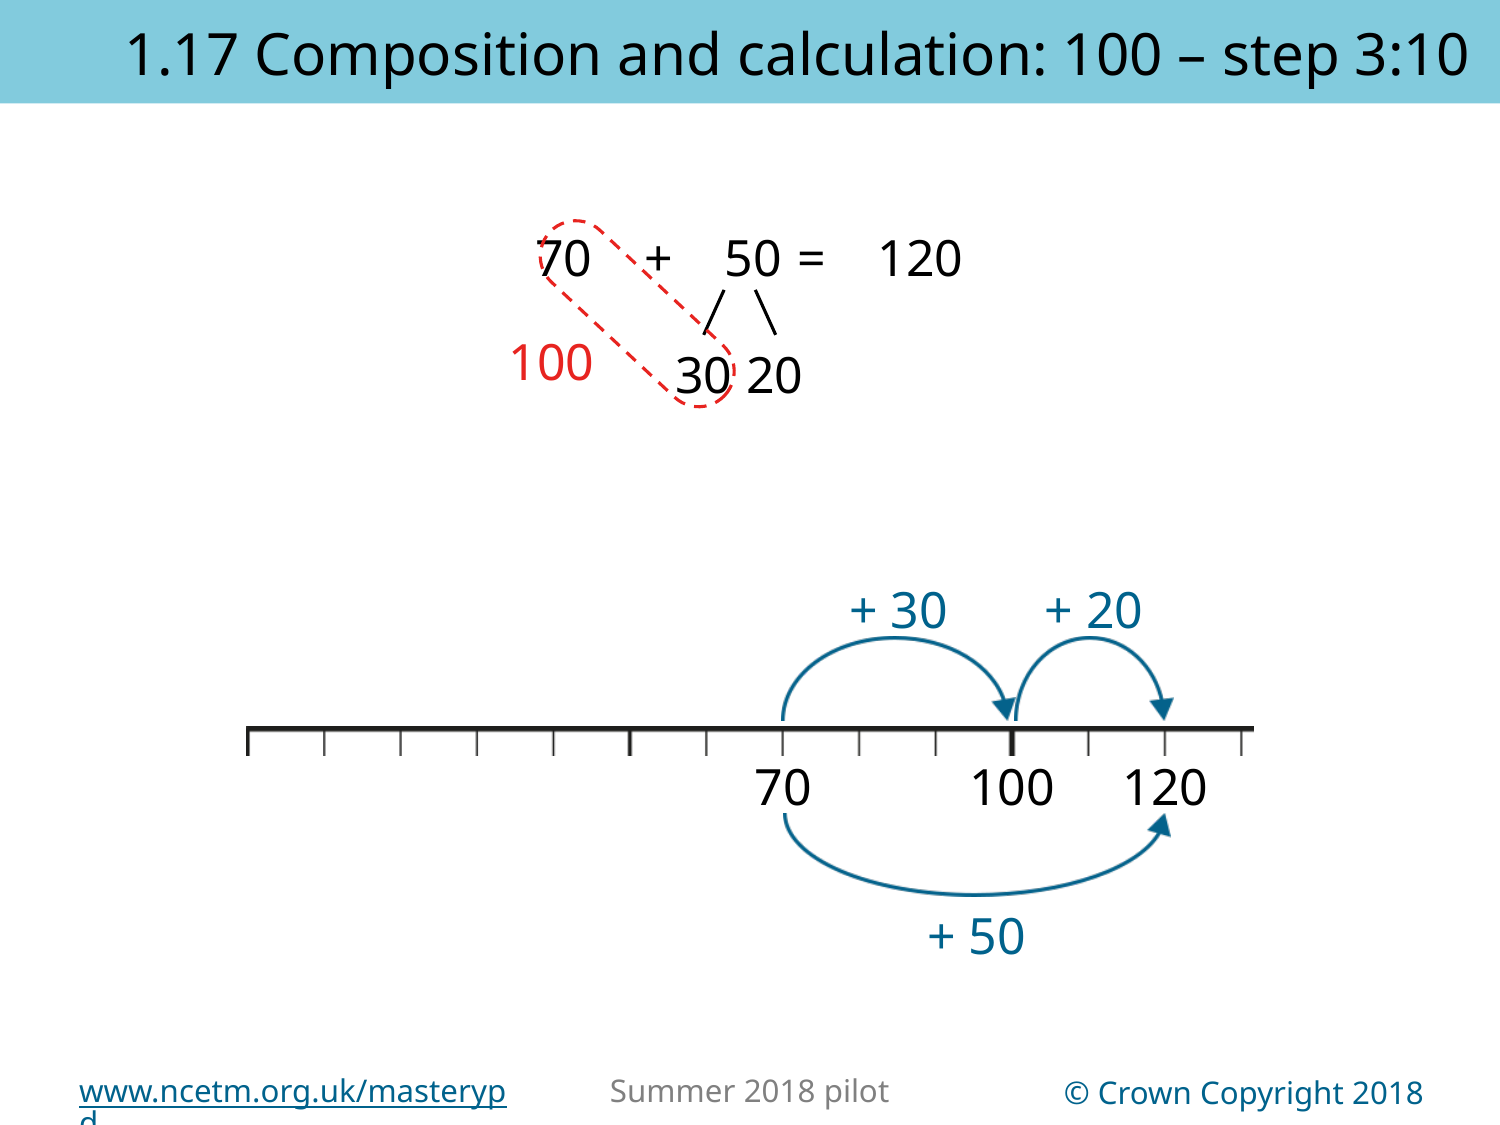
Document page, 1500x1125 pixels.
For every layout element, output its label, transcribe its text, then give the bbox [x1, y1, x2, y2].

text_box = 120 [782, 218, 978, 294]
text_box 120 [1107, 765, 1224, 824]
text_box 30 [659, 384, 731, 412]
text_box 70 + 50 [520, 218, 782, 294]
text_box + 30 [834, 570, 964, 635]
text_box + 20 [1029, 570, 1159, 635]
text_box 20 [731, 336, 819, 412]
picture [1018, 636, 1174, 721]
list 1.17 Composition and calculation: 100 – step 3:10 [0, 0, 1500, 104]
text_box 100 [493, 322, 610, 398]
text_box 100 [954, 765, 1070, 811]
text_box [540, 220, 735, 407]
picture [245, 726, 1255, 757]
text_box 30 [722, 336, 731, 354]
text_box 70 [739, 765, 827, 824]
picture [781, 636, 887, 715]
picture [787, 813, 1171, 898]
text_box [703, 289, 725, 336]
picture [783, 817, 970, 898]
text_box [755, 289, 776, 336]
text_box + 50 [912, 905, 1042, 972]
picture [785, 636, 1084, 721]
